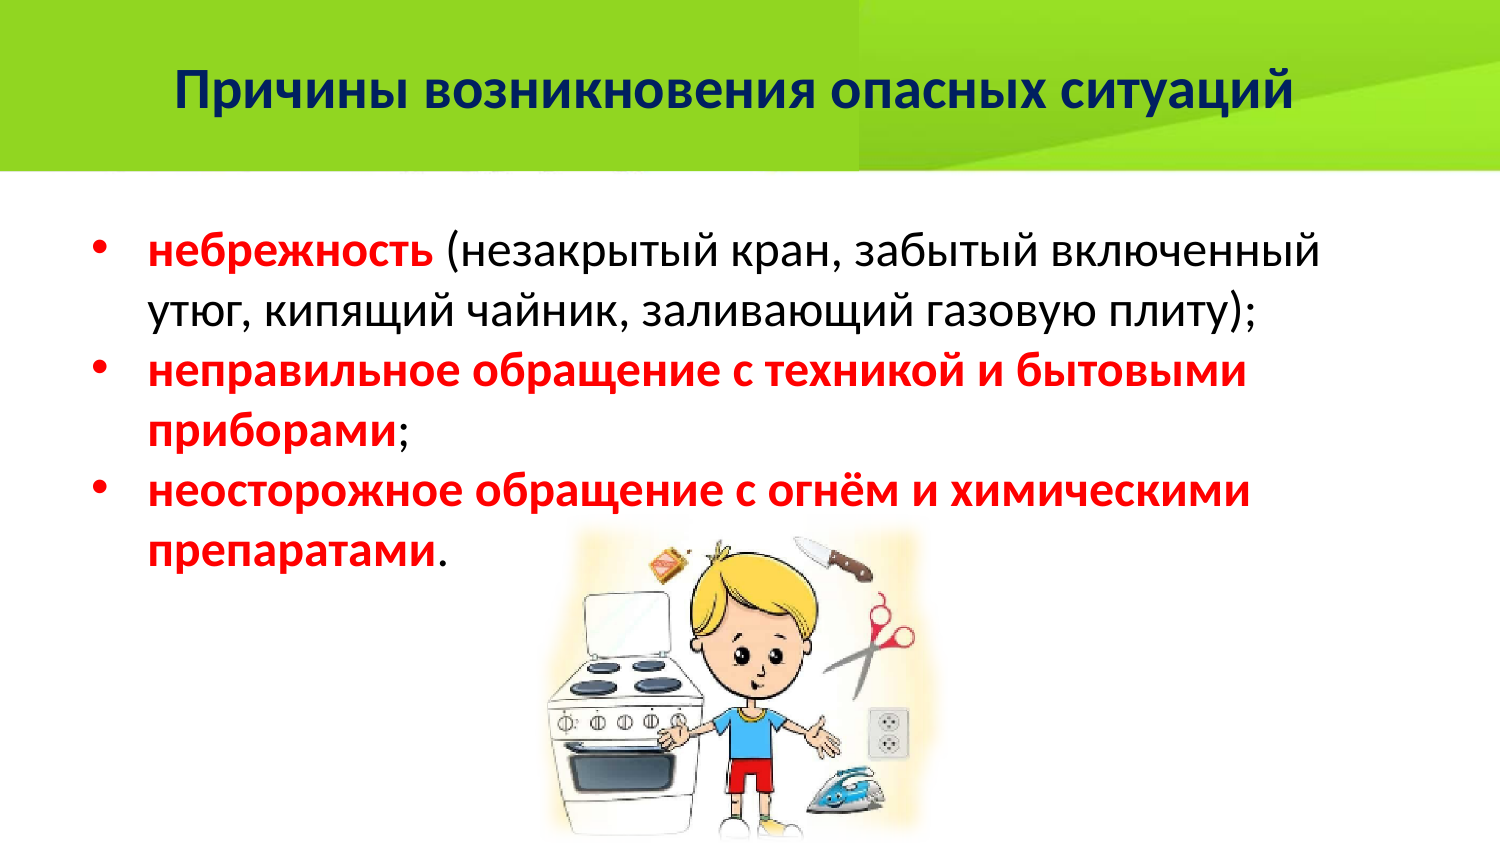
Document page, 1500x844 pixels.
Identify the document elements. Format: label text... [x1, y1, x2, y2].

list небрежность (незакрытый кран, забытый включенный утюг, кипящий чайник, заливающий газовую плиту); неправильное обращение с техникой и бытовыми приборами; неосторожное обращение с огнём и химическими препаратами. [76, 209, 1429, 844]
picture [470, 514, 1016, 844]
title Причины возникновения опасных ситуаций [42, 22, 1429, 149]
text_box [0, 0, 861, 173]
picture [0, 0, 1500, 844]
